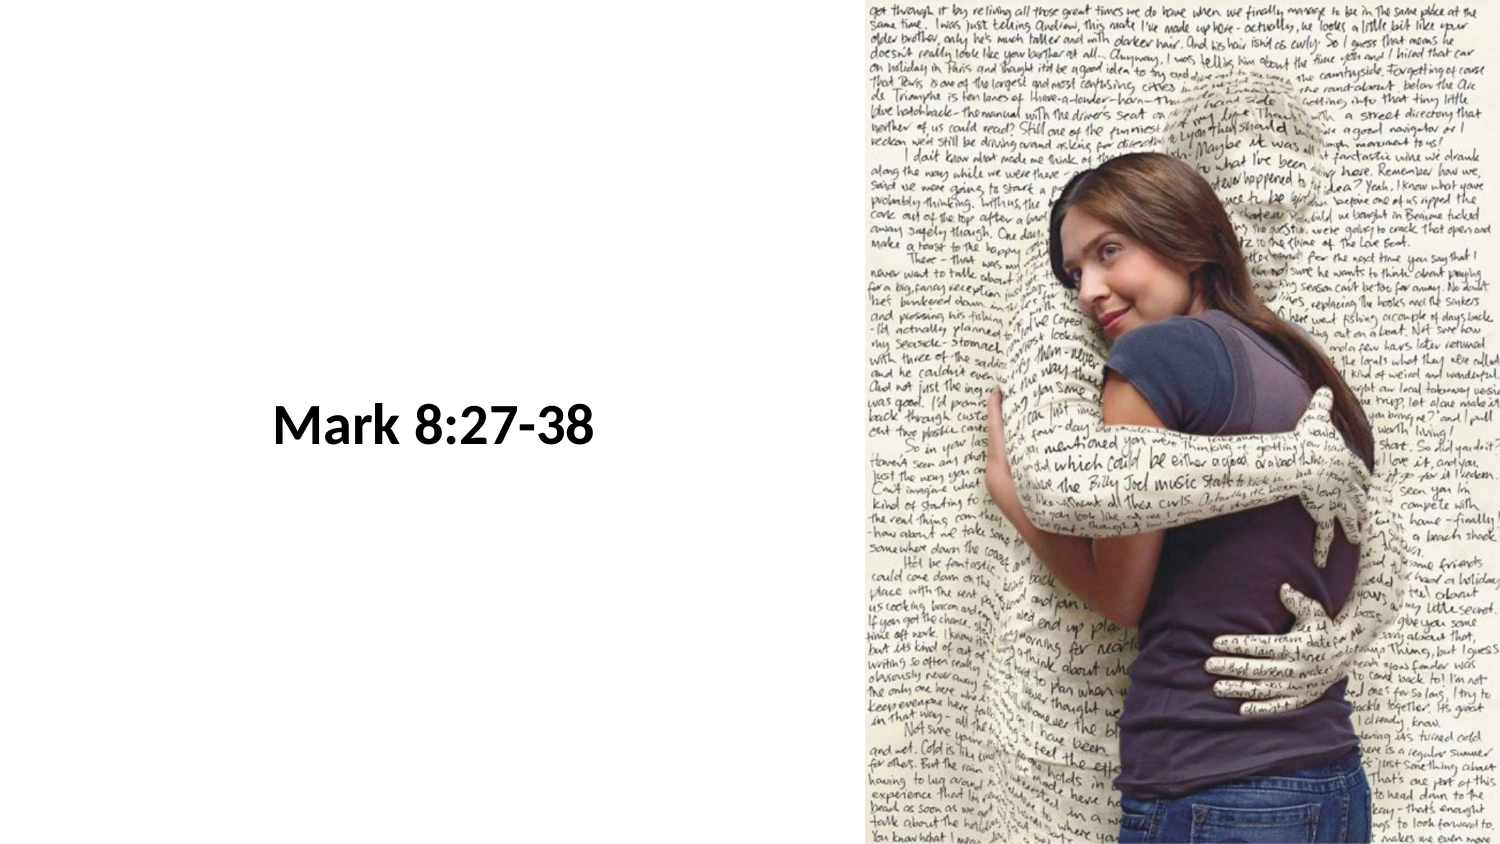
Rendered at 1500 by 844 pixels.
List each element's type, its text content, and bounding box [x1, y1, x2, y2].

picture [864, 0, 1500, 844]
text_box Mark 8:27-38 [11, 378, 857, 464]
